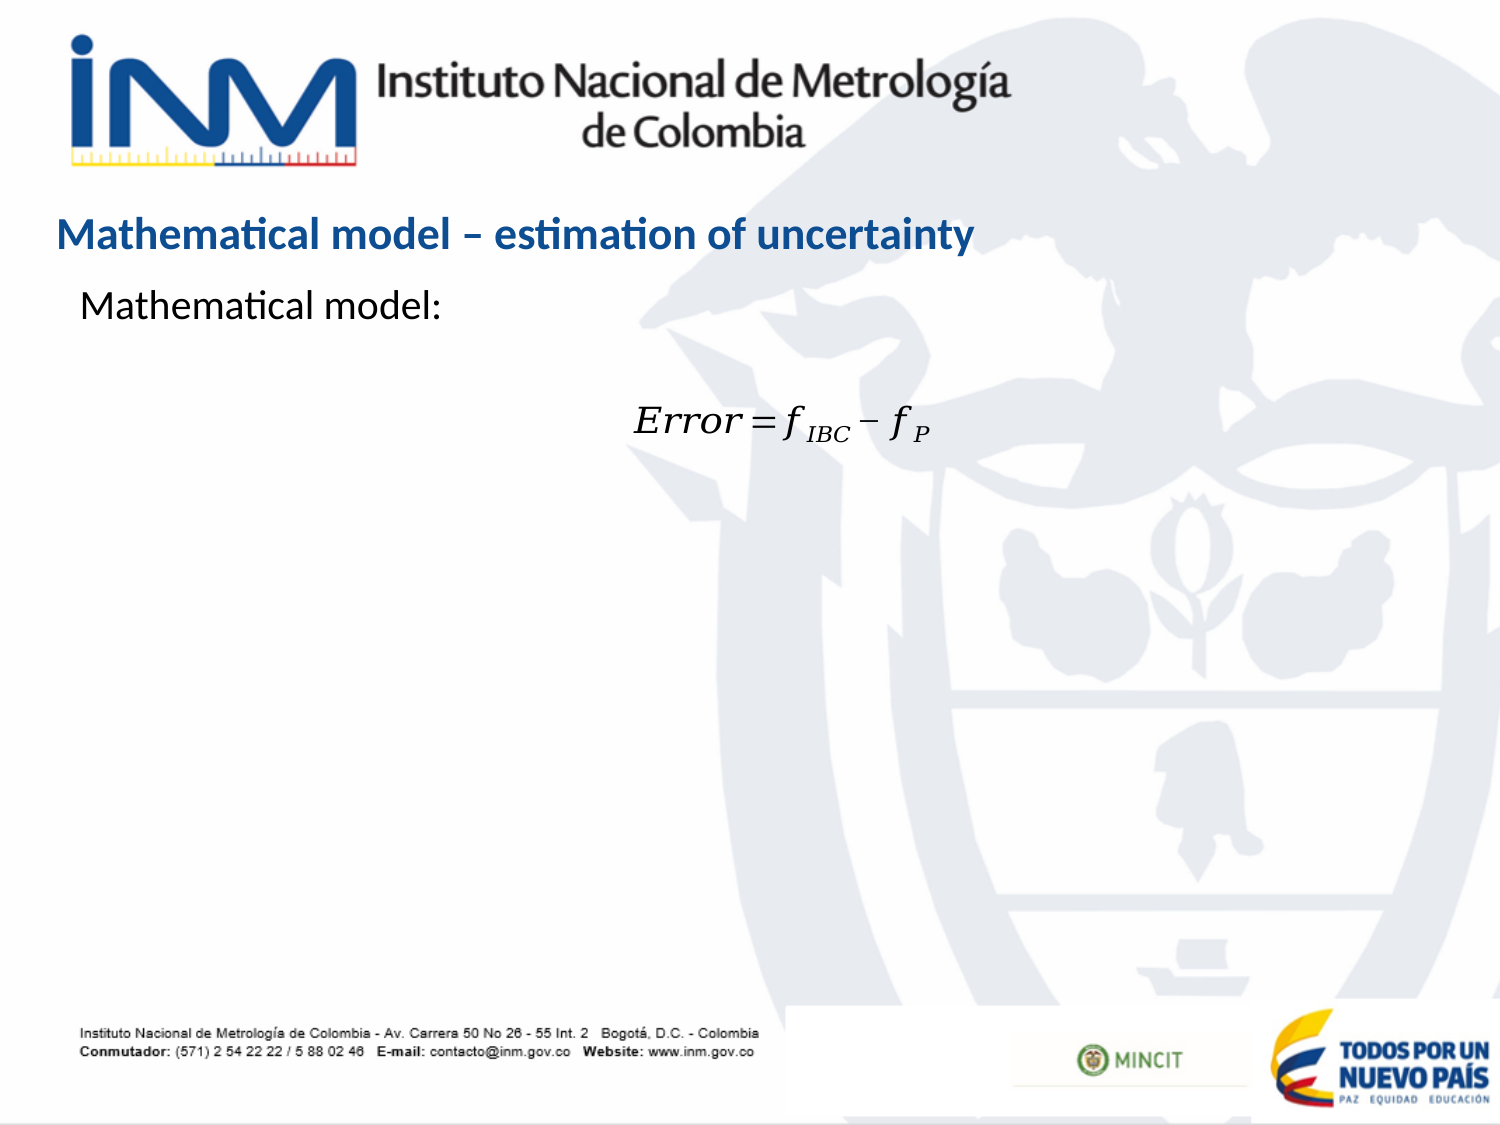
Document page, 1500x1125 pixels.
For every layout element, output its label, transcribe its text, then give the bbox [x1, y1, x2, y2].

text_box Mathematical model: [64, 270, 1424, 335]
picture [0, 0, 1500, 1125]
text_box Mathematical model – estimation of uncertainty [41, 196, 1459, 266]
